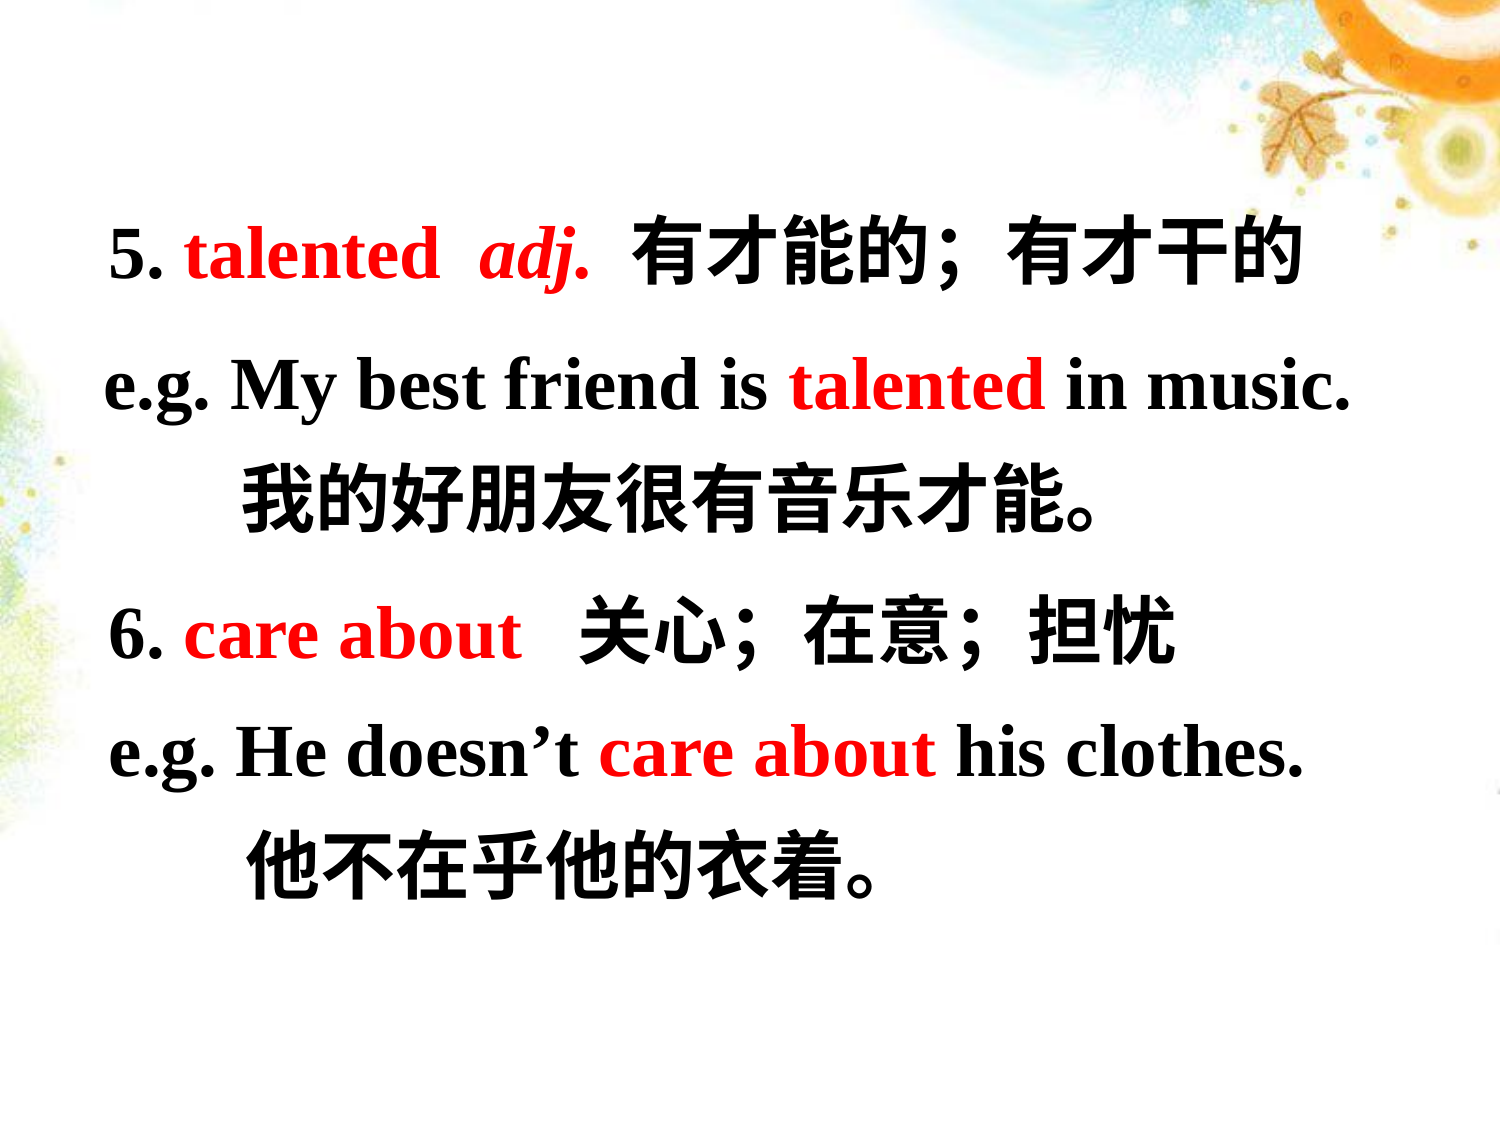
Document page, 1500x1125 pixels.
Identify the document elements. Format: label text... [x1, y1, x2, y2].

picture [0, 0, 1500, 1125]
text_box e.g. My best friend is talented in music. 我的好朋友很有音乐才能。 [88, 299, 1418, 549]
text_box 5. talented adj. 有才能的；有才干的 [93, 168, 1429, 301]
text_box e.g. He doesn’t care about his clothes. 他不在乎他的衣着。 [94, 667, 1347, 917]
text_box 6. care about 关心；在意；担忧 [94, 549, 1294, 667]
